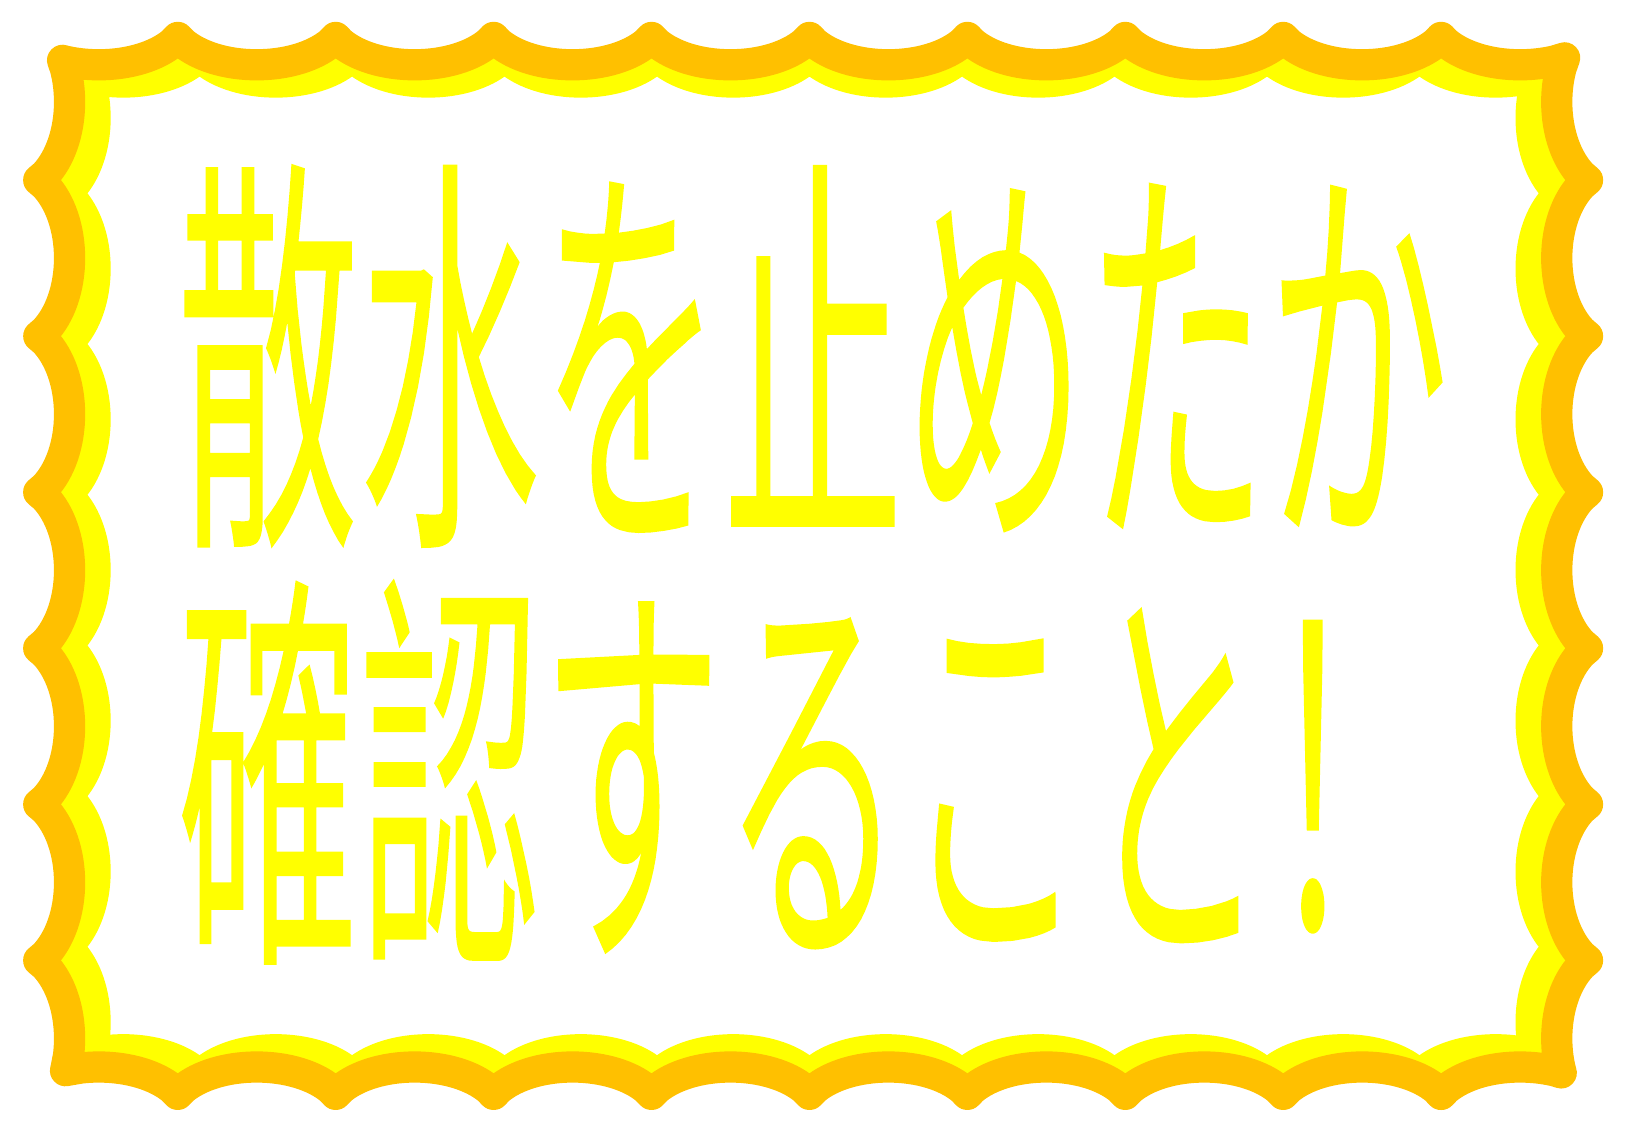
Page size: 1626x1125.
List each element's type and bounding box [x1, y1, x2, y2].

text_box [36, 35, 1590, 1097]
